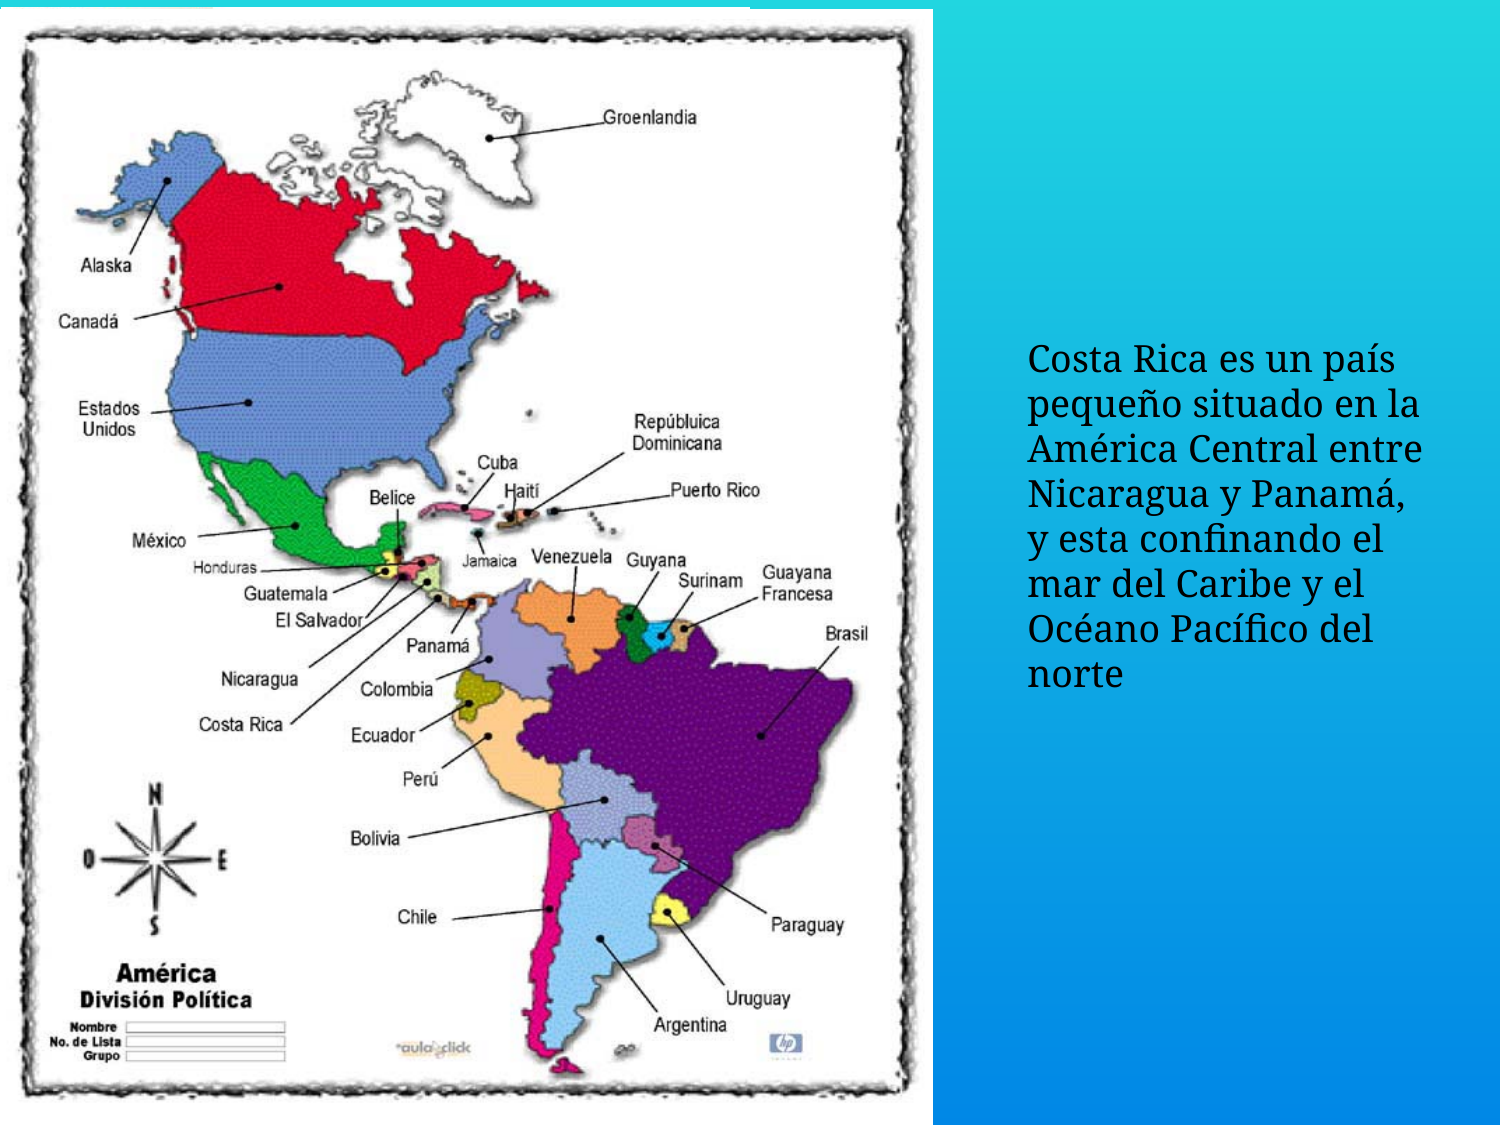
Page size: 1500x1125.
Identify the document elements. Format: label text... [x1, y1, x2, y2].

text_box Población: 4,5 millones de habitantes Una esperanza de vida: casi 77 años Capital: San José Tipo de gobierno: una república democrática Moneda: colon [938, 614, 1500, 1125]
picture [0, 6, 1012, 1125]
text_box Costa Rica es un país pequeño situado en la América Central entre Nicaragua y Panamá, y esta confinando el mar del Caribe y el Océano Pacífico del norte [1012, 327, 1450, 614]
